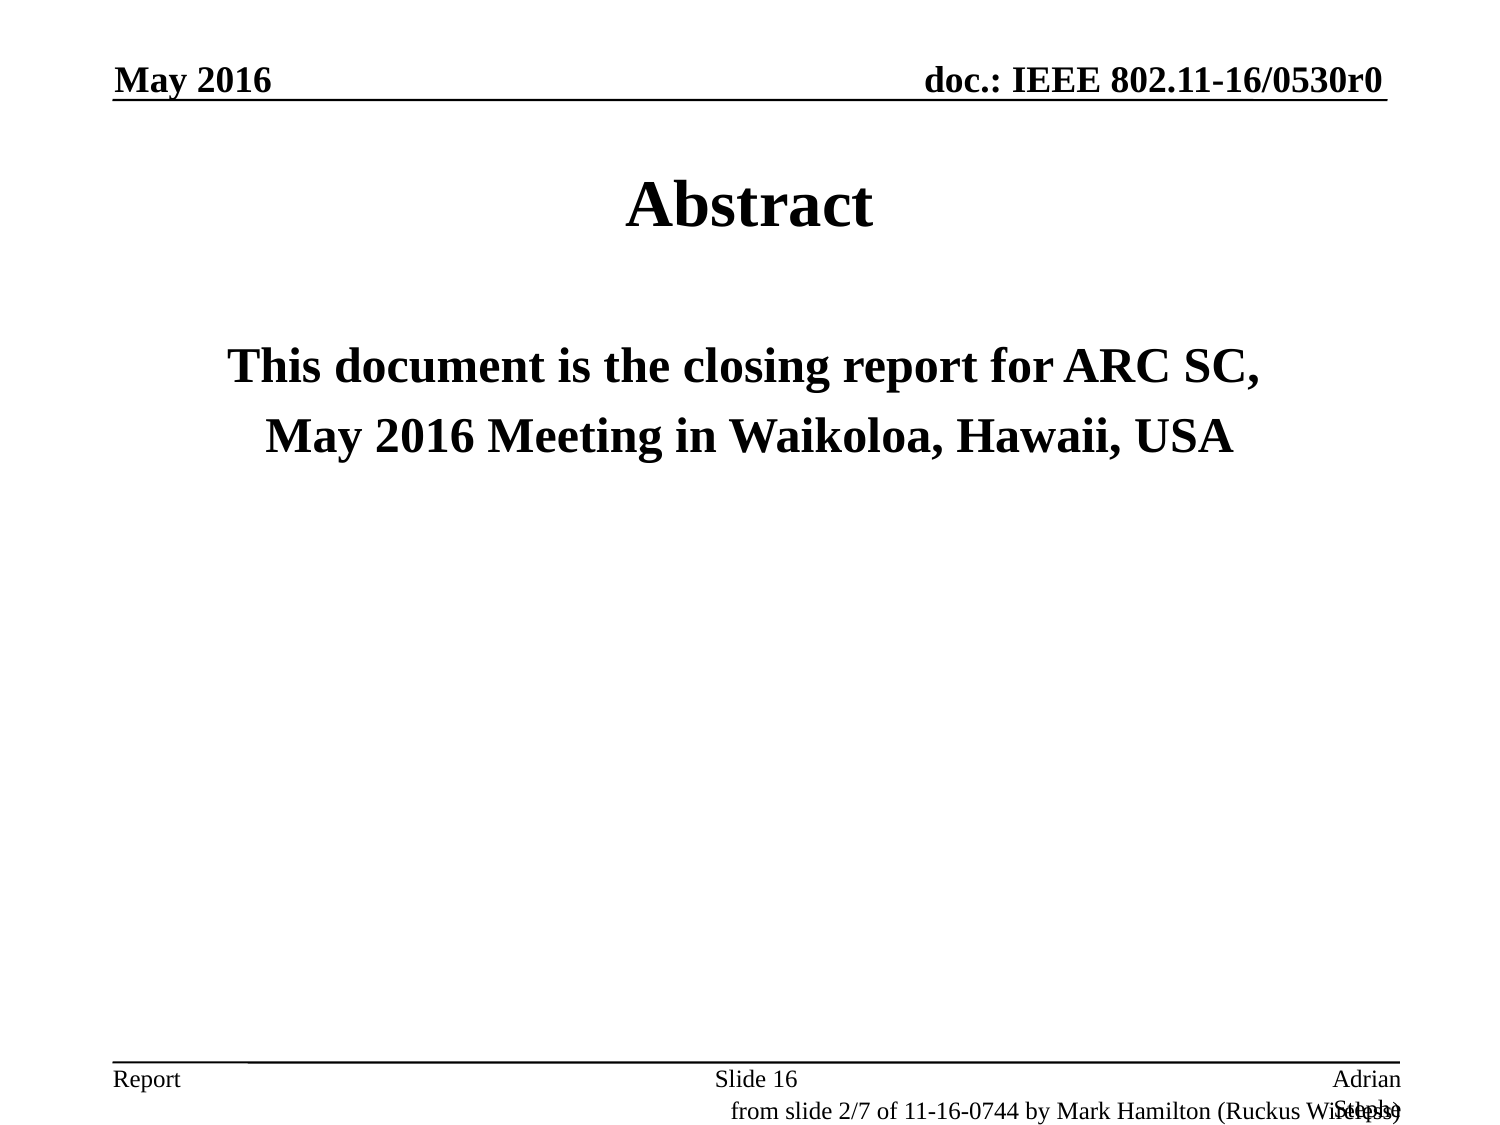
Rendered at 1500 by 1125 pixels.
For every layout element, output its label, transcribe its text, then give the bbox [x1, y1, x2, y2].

text_box from slide 2/7 of 11-16-0744 by Mark Hamilton (Ruckus Wireless) [343, 1087, 1417, 1125]
slide_number Slide 16 [711, 1061, 801, 1093]
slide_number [114, 54, 374, 101]
footer Adrian Stephens, Intel Corporation [1324, 1061, 1402, 1093]
title Abstract [112, 112, 1388, 288]
list This document is the closing report for ARC SC, May 2016 Meeting in Waikoloa, Hawaii, USA [112, 324, 1388, 1000]
